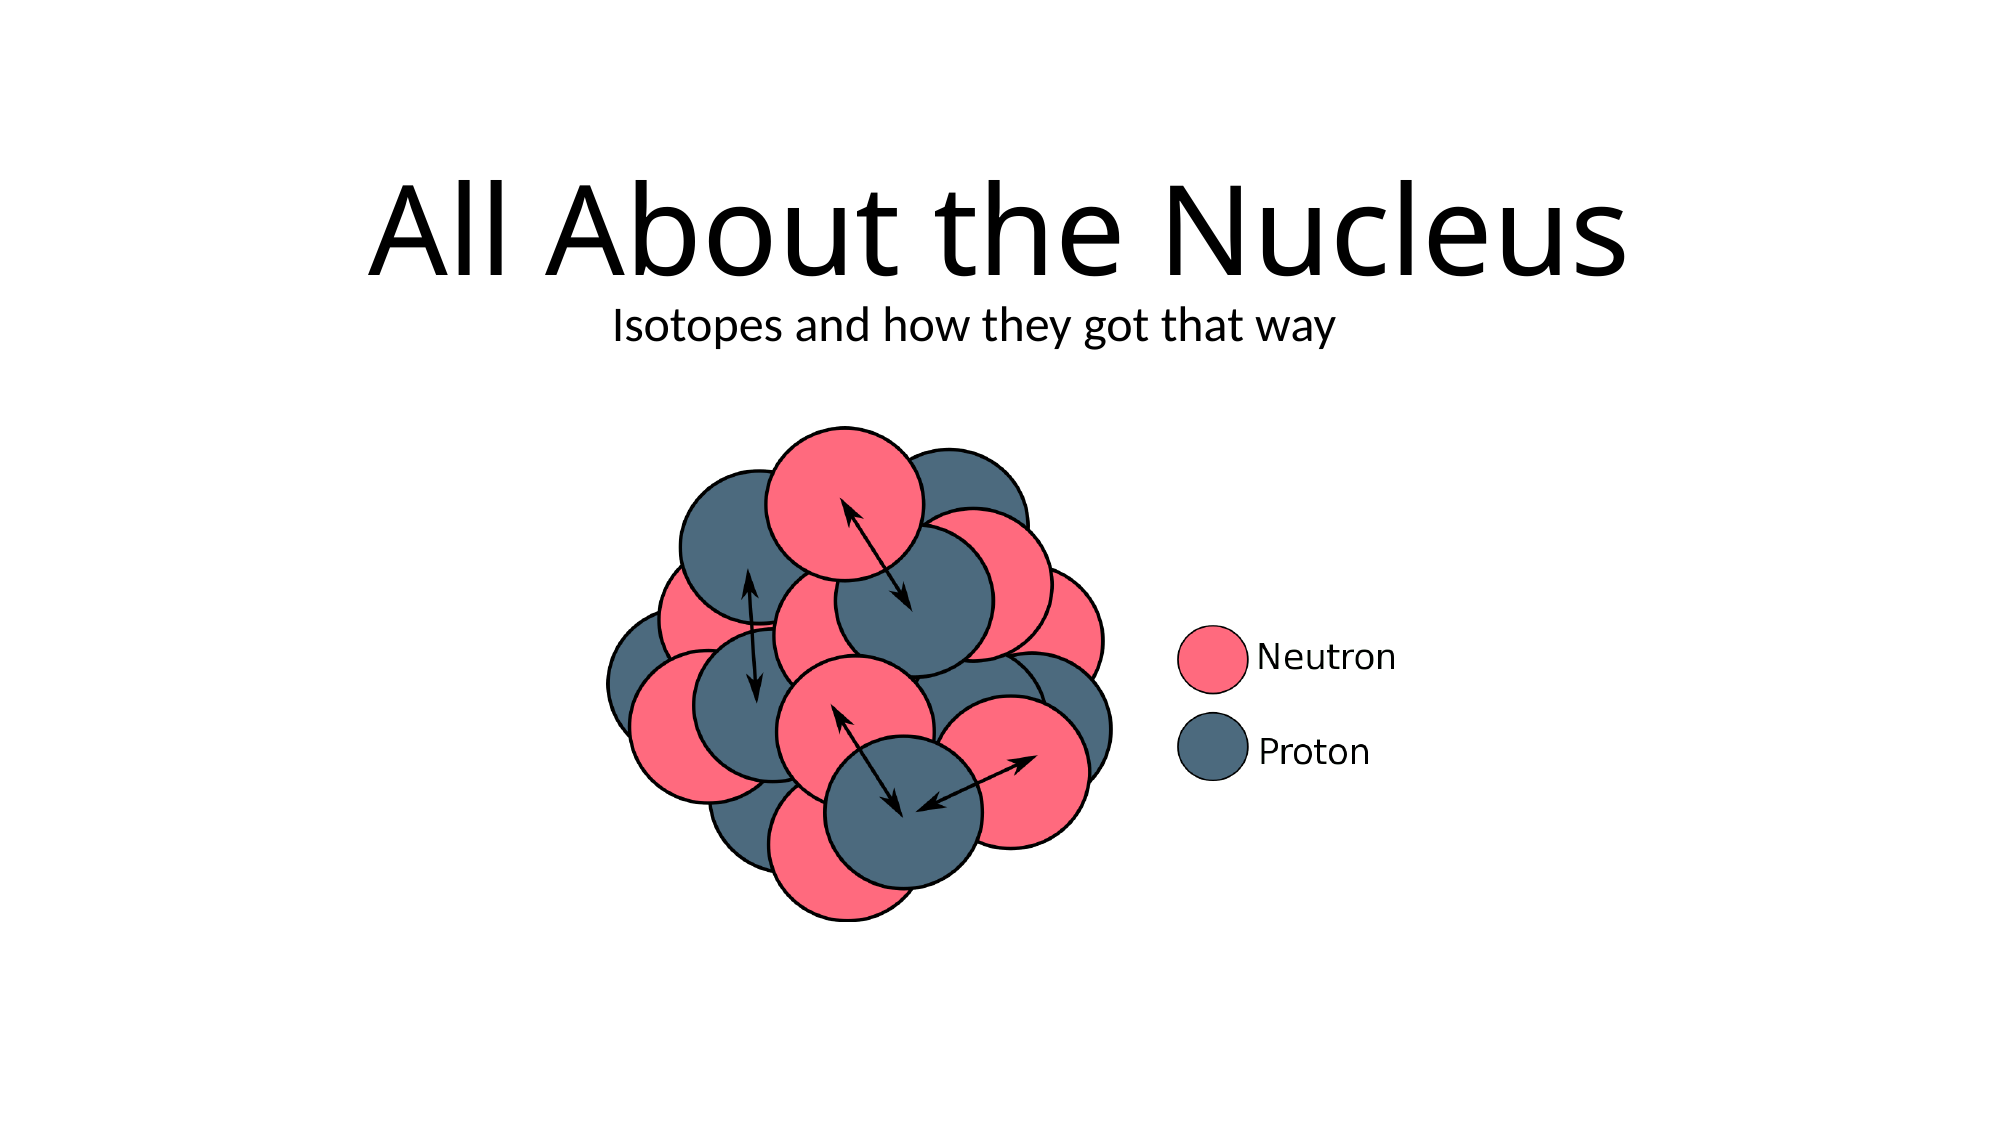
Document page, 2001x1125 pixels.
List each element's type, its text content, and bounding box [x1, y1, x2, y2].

subtitle Isotopes and how they got that way [224, 290, 1725, 563]
title All About the Nucleus [249, 0, 1750, 310]
picture [606, 426, 1394, 922]
